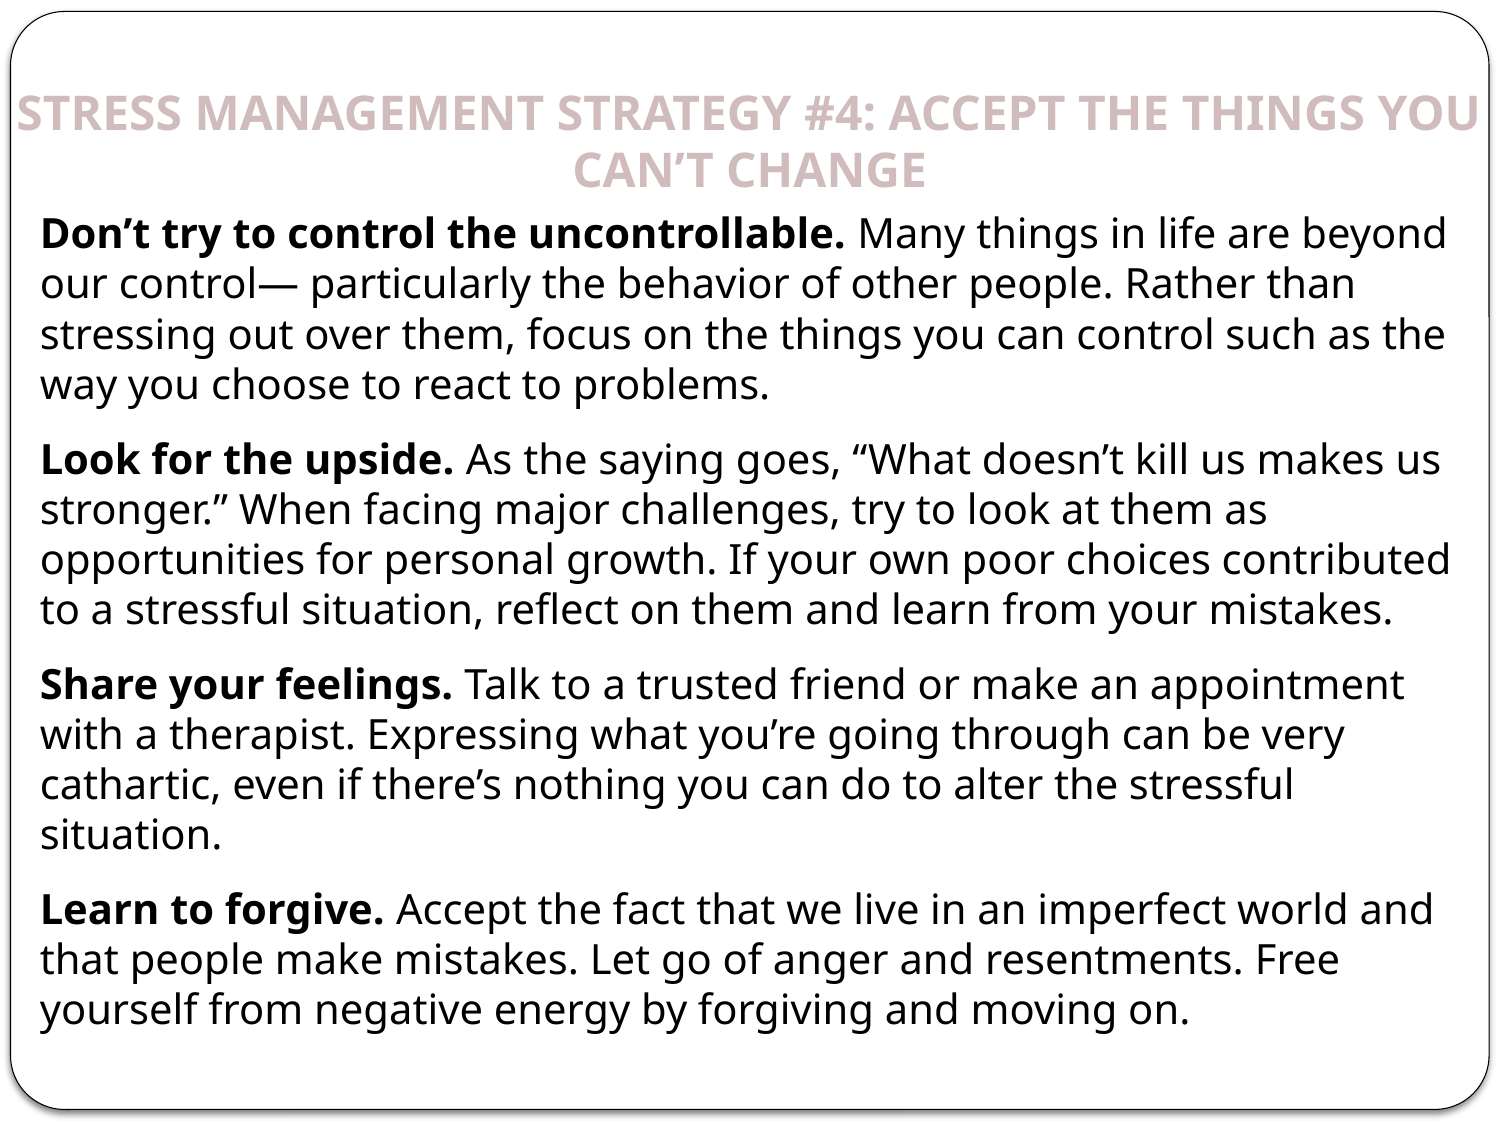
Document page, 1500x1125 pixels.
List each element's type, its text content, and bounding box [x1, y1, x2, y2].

text_box Stress management strategy #4: Accept the things you can’t change [0, 74, 1500, 205]
text_box Don’t try to control the uncontrollable. Many things in life are beyond our control— particularly the behavior of other people. Rather than stressing out over them, focus on the things you can control such as the way you choose to react to problems. Look for the upside. As the saying goes, “What doesn’t kill us makes us stronger.” When facing major challenges, try to look at them as opportunities for personal growth. If your own poor choices contributed to a stressful situation, reflect on them and learn from your mistakes. Share your feelings. Talk to a trusted friend or make an appointment with a therapist. Expressing what you’re going through can be very cathartic, even if there’s nothing you can do to alter the stressful situation. Learn to forgive. Accept the fact that we live in an imperfect world and that people make mistakes. Let go of anger and resentments. Free yourself from negative energy by forgiving and moving on. [24, 199, 1475, 1040]
